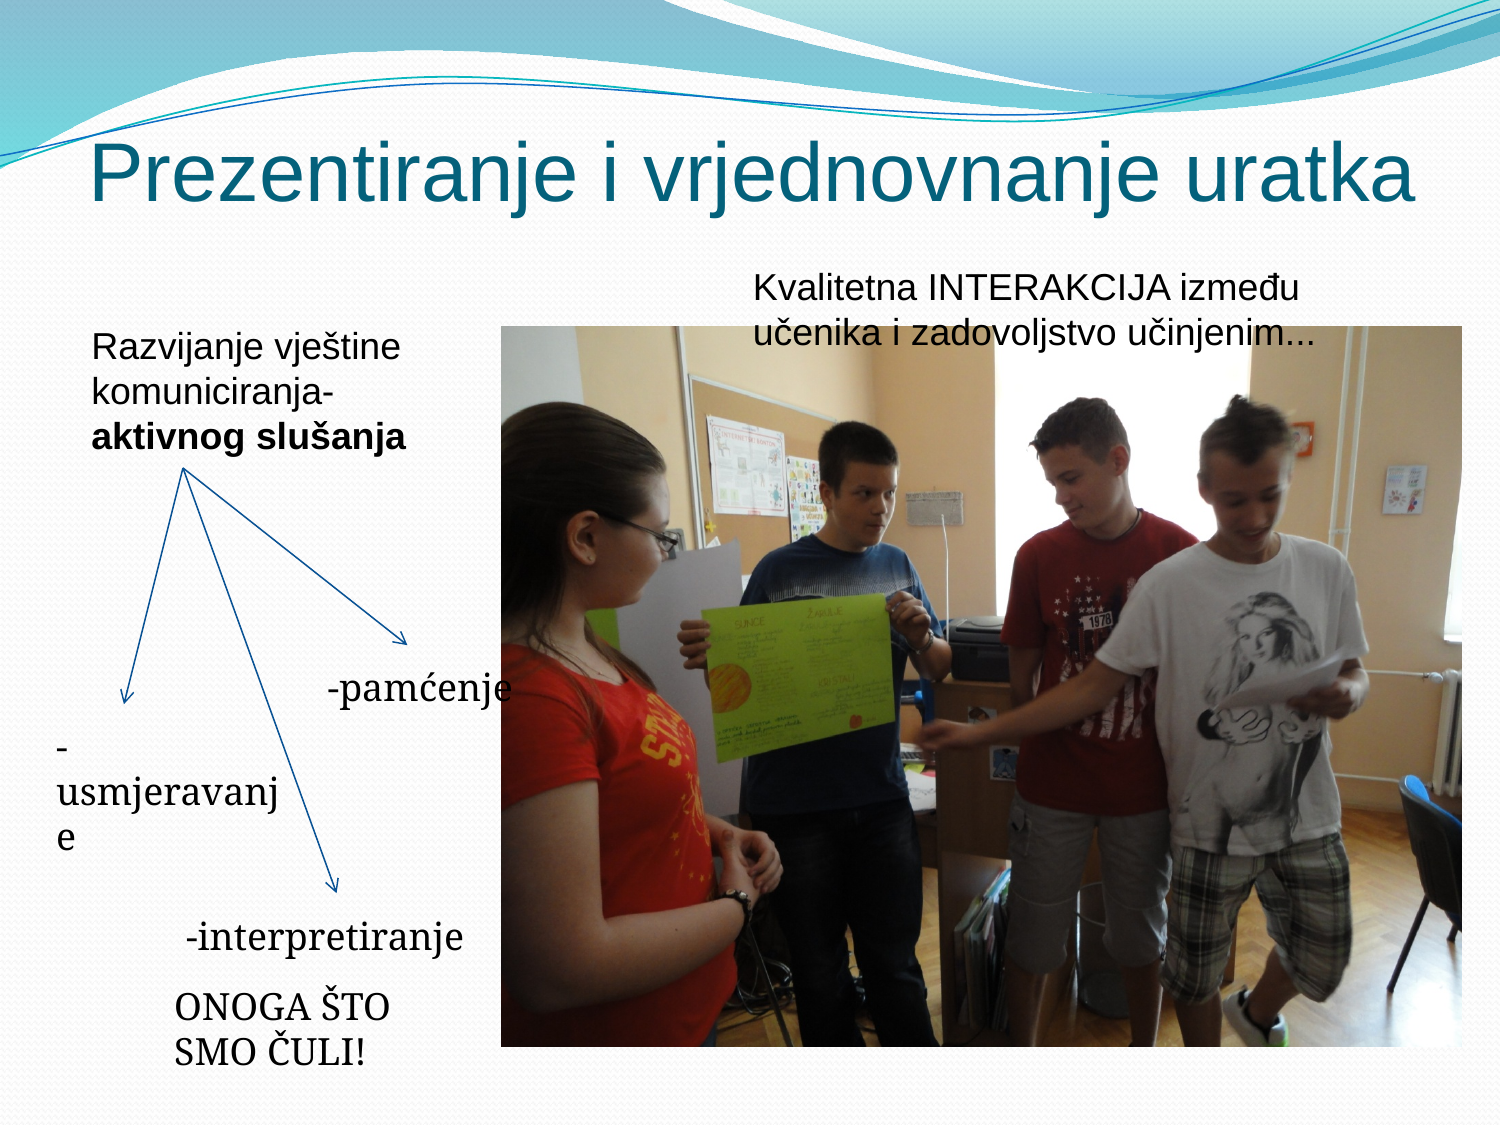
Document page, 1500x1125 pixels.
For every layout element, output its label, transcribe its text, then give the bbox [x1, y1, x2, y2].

title Prezentiranje i vrjednovnanje uratka [88, 30, 1439, 219]
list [501, 326, 1463, 1047]
text_box Kvalitetna INTERAKCIJA između učenika i zadovoljstvo učinjenim... [738, 255, 1365, 325]
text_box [182, 467, 408, 646]
text_box -usmjeravanje [41, 715, 175, 866]
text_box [182, 657, 337, 894]
text_box -interpretiranje [171, 905, 494, 965]
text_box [123, 467, 180, 705]
text_box Razvijanje vještine komuniciranja- aktivnog slušanja [76, 314, 502, 465]
text_box ONOGA ŠTO SMO ČULI! [159, 975, 467, 1081]
text_box -pamćenje [344, 656, 494, 717]
